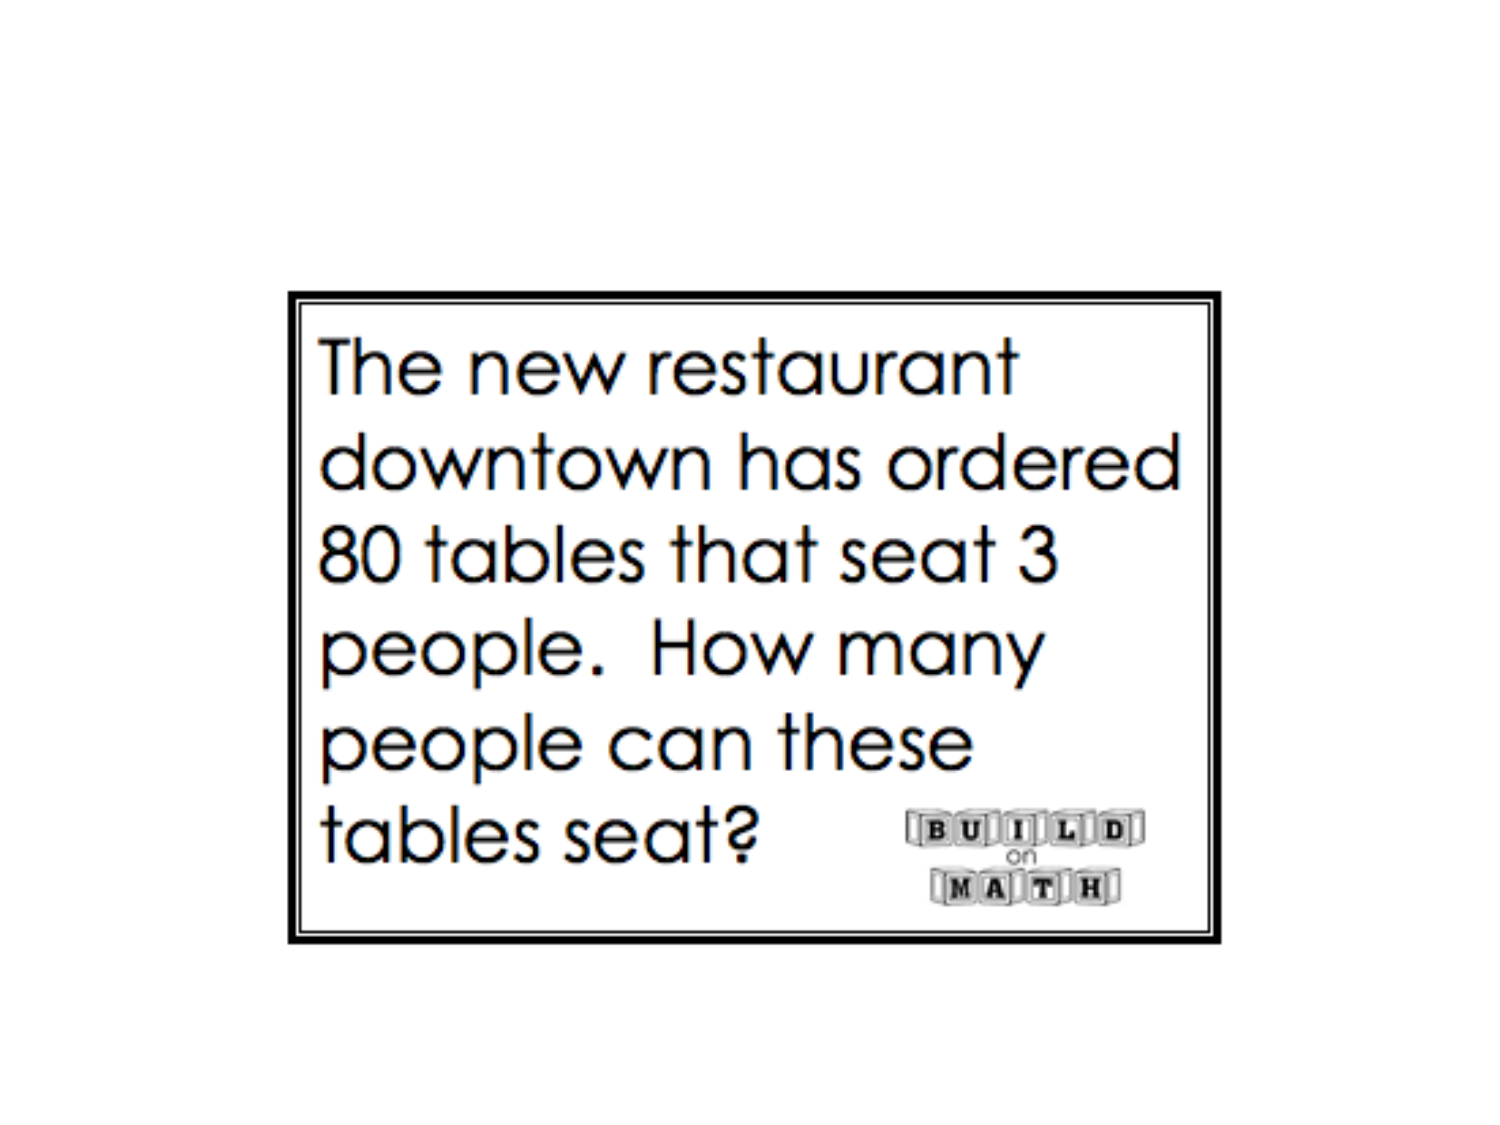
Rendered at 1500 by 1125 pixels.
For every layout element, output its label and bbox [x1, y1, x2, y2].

list [74, 262, 1426, 1006]
